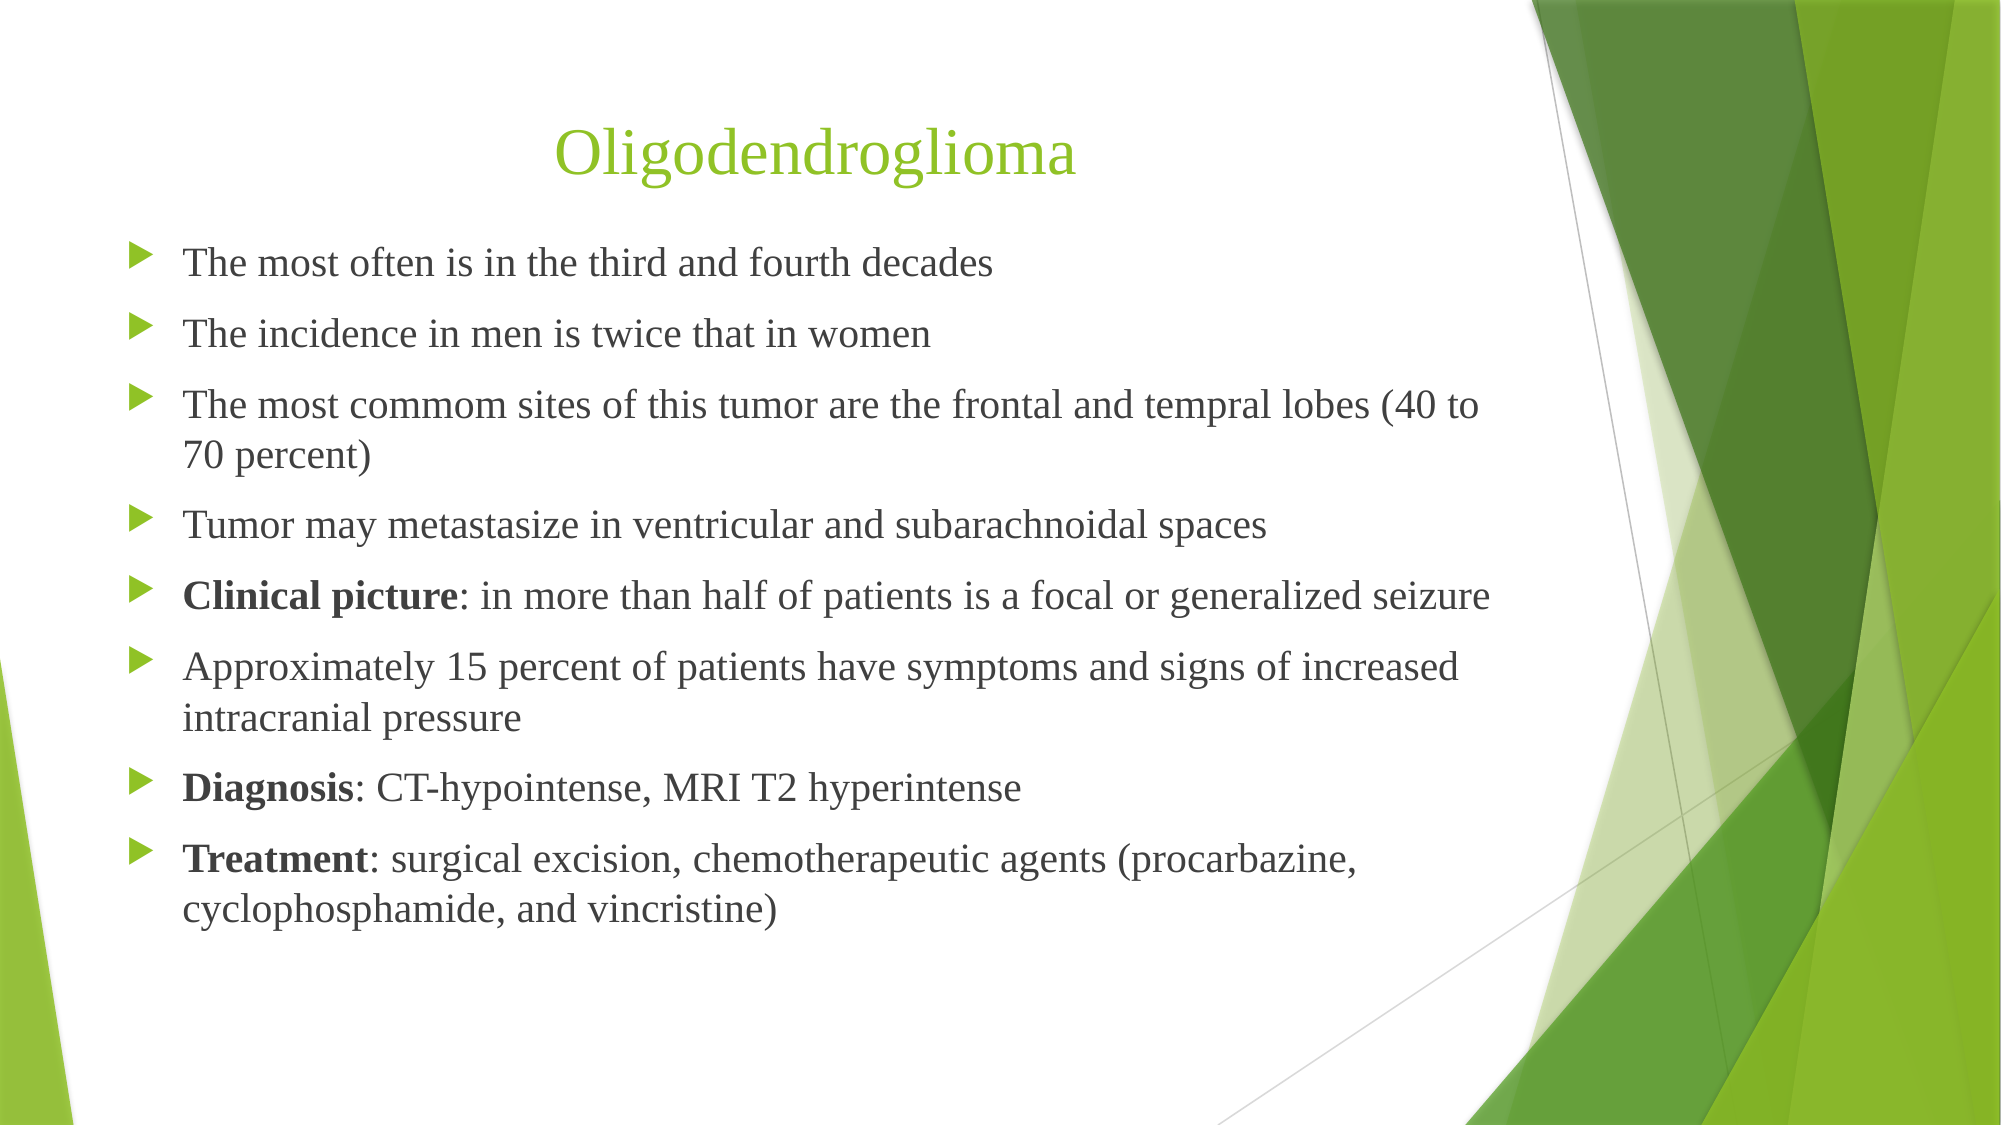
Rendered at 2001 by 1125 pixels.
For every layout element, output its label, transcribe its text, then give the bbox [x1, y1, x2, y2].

title Oligodendroglioma [111, 99, 1522, 226]
list The most often is in the third and fourth decades The incidence in men is twice that in women The most commom sites of this tumor are the frontal and tempral lobes (40 to 70 percent) Tumor may metastasize in ventricular and subarachnoidal spaces Clinical picture: in more than half of patients is a focal or generalized seizure Approximately 15 percent of patients have symptoms and signs of increased intracranial pressure Diagnosis: CT-hypointense, MRI T2 hyperintense Treatment: surgical excision, chemotherapeutic agents (procarbazine, cyclophosphamide, and vincristine) [111, 226, 1522, 992]
